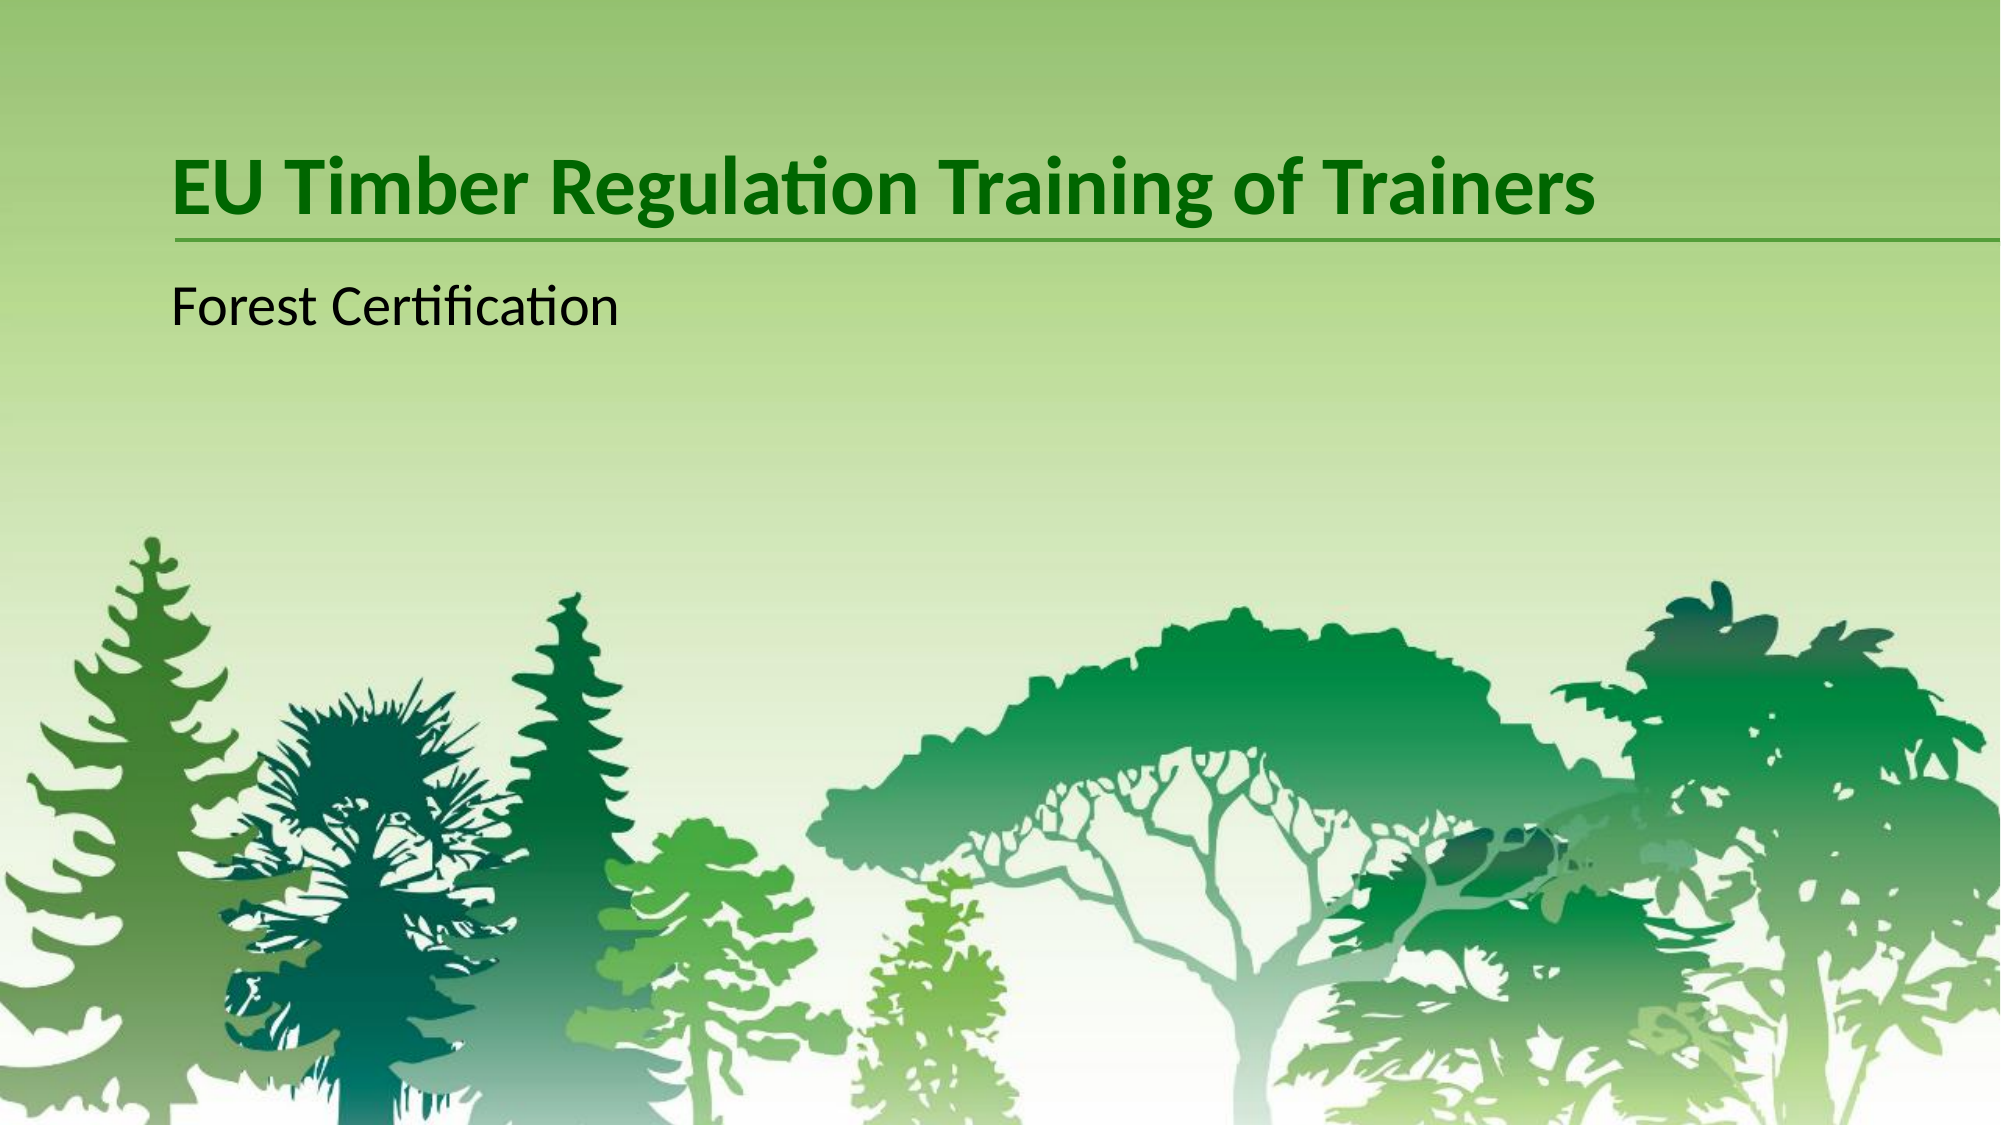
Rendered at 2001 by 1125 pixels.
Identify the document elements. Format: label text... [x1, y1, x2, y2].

slide_number 2 [1493, 1065, 1944, 1125]
subtitle Forest Certification [156, 267, 1657, 540]
title EU Timber Regulation Training of Trainers [156, 95, 2000, 241]
picture [0, 0, 2001, 1125]
